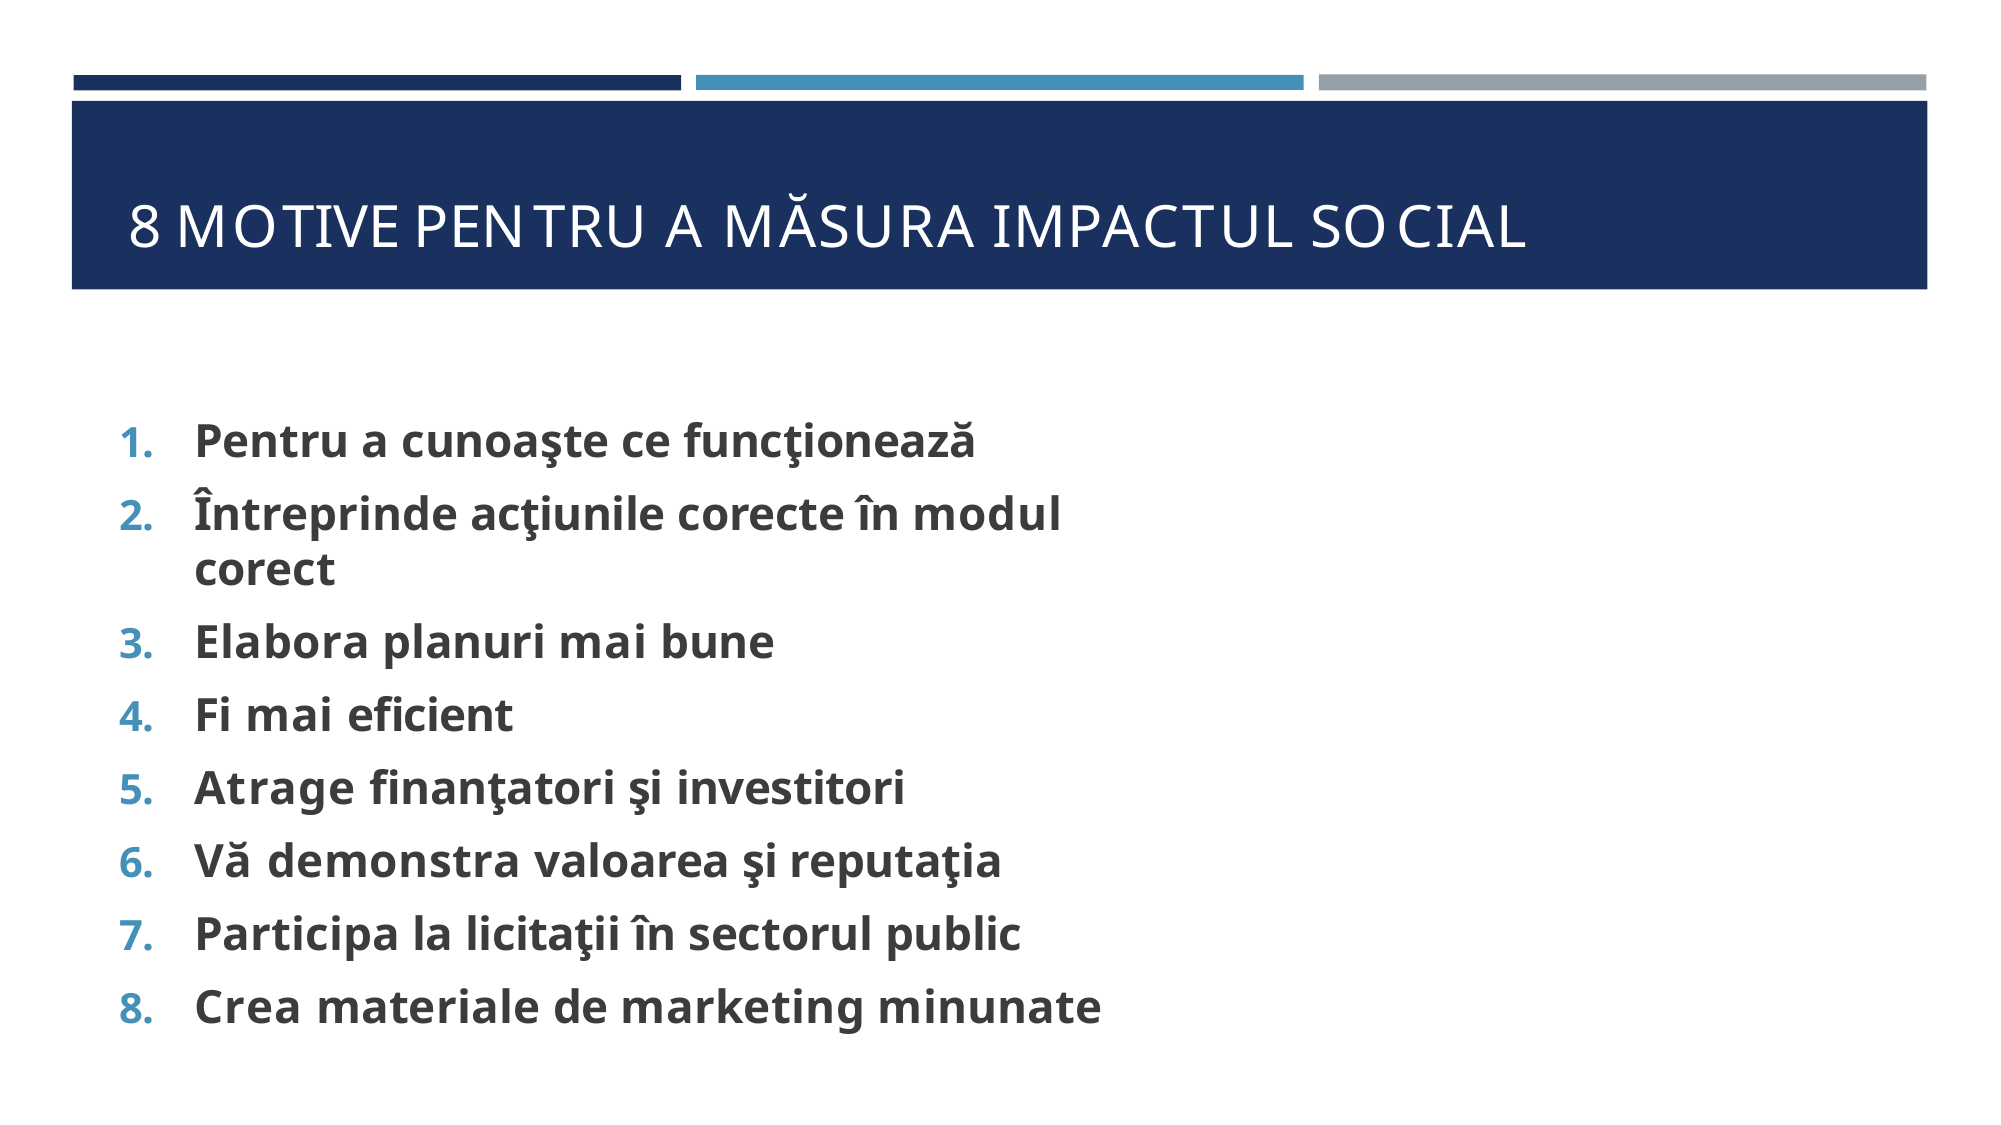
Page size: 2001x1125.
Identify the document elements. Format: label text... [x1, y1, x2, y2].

text_box Pentru a cunoaşte ce funcţionează Întreprinde acţiunile corecte în modul corect Elabora planuri mai bune Fi mai eficient Atrage finanţatori şi investitori Vă demonstra valoarea şi reputaţia Participa la licitaţii în sectorul public Crea materiale de marketing minunate [117, 391, 1163, 1033]
title 8 MOTIVE PENTRU A MĂSURA IMPACTUL SOCIAL [71, 100, 1928, 290]
